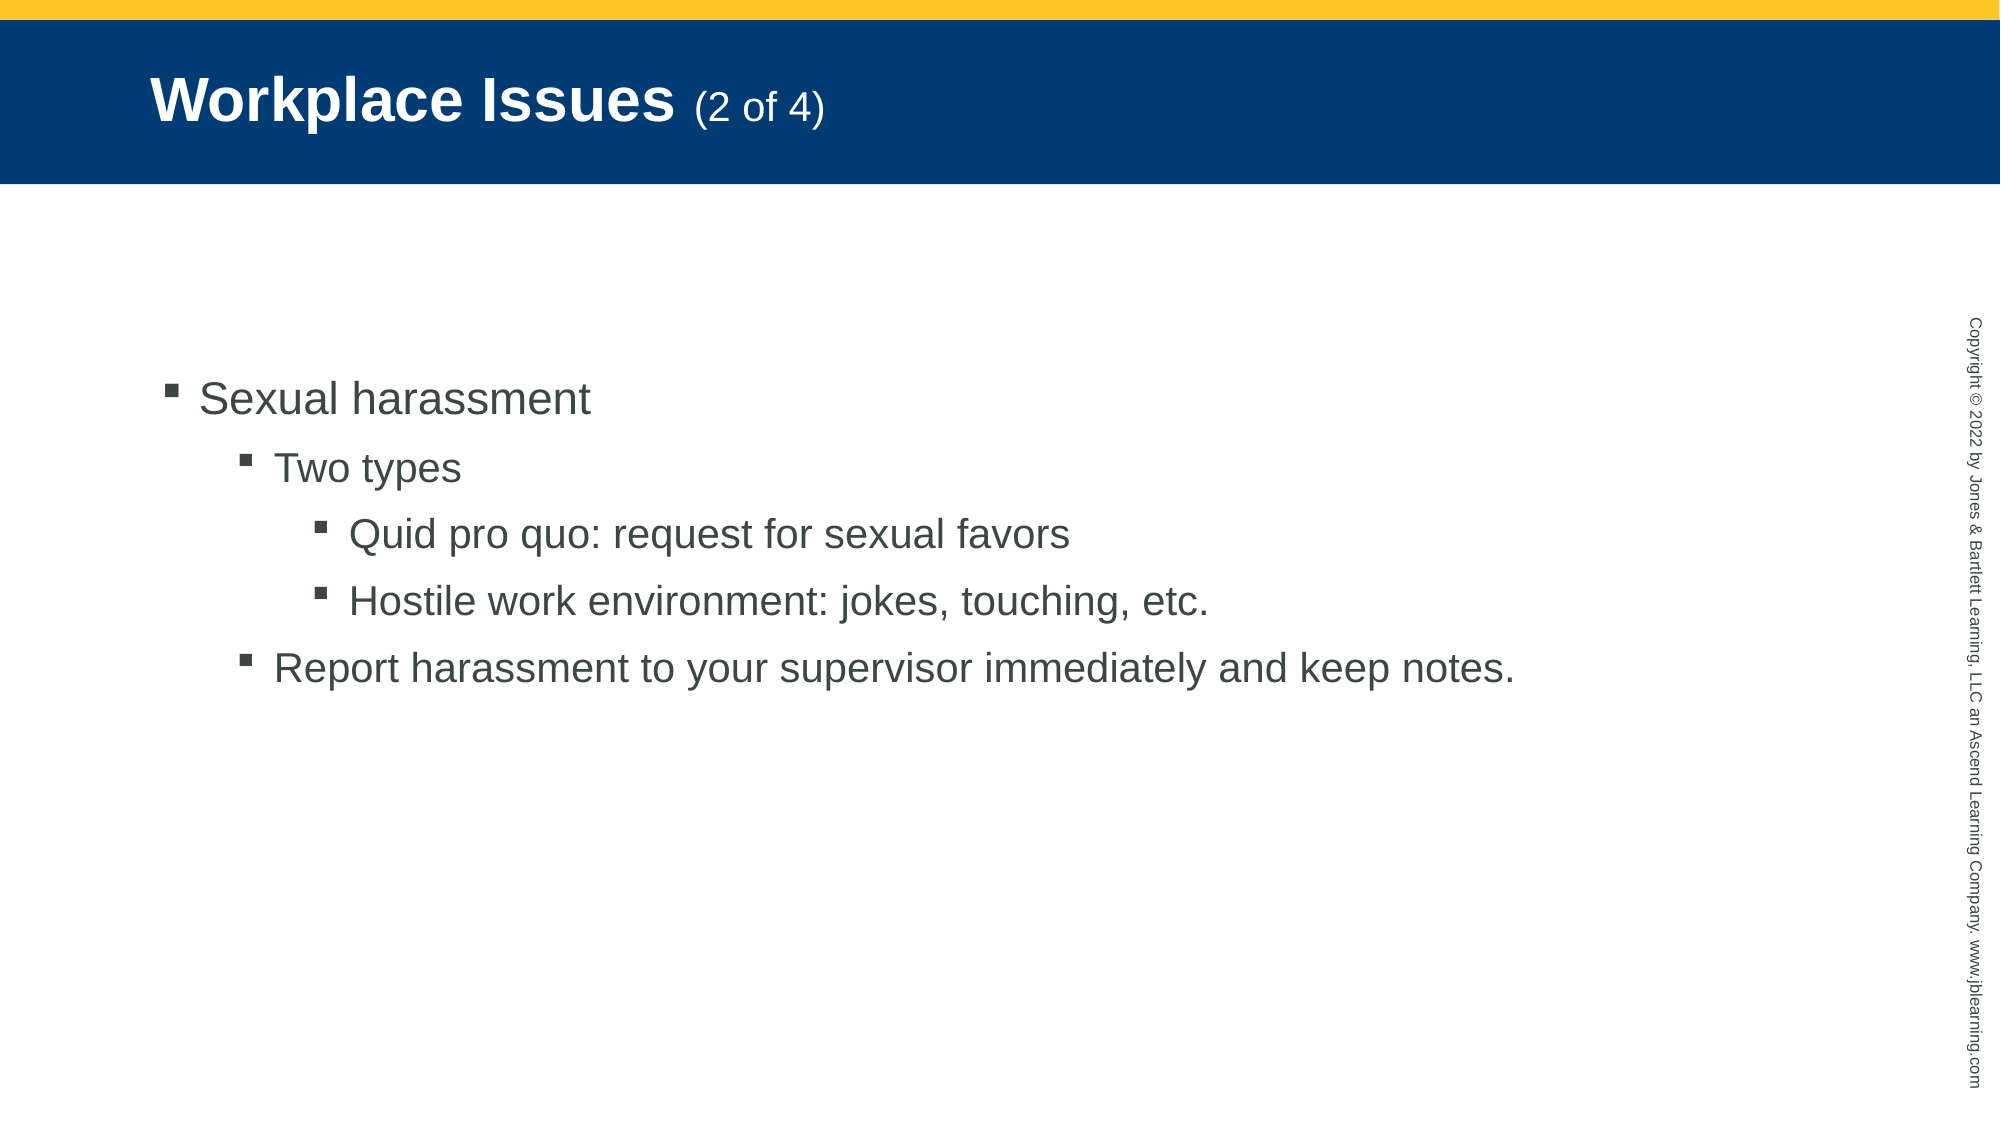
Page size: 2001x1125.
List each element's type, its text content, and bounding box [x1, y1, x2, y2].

list Sexual harassment Two types Quid pro quo: request for sexual favors Hostile work environment: jokes, touching, etc. Report harassment to your supervisor immediately and keep notes. [146, 361, 1859, 1016]
title Workplace Issues (2 of 4) [0, 19, 2000, 185]
